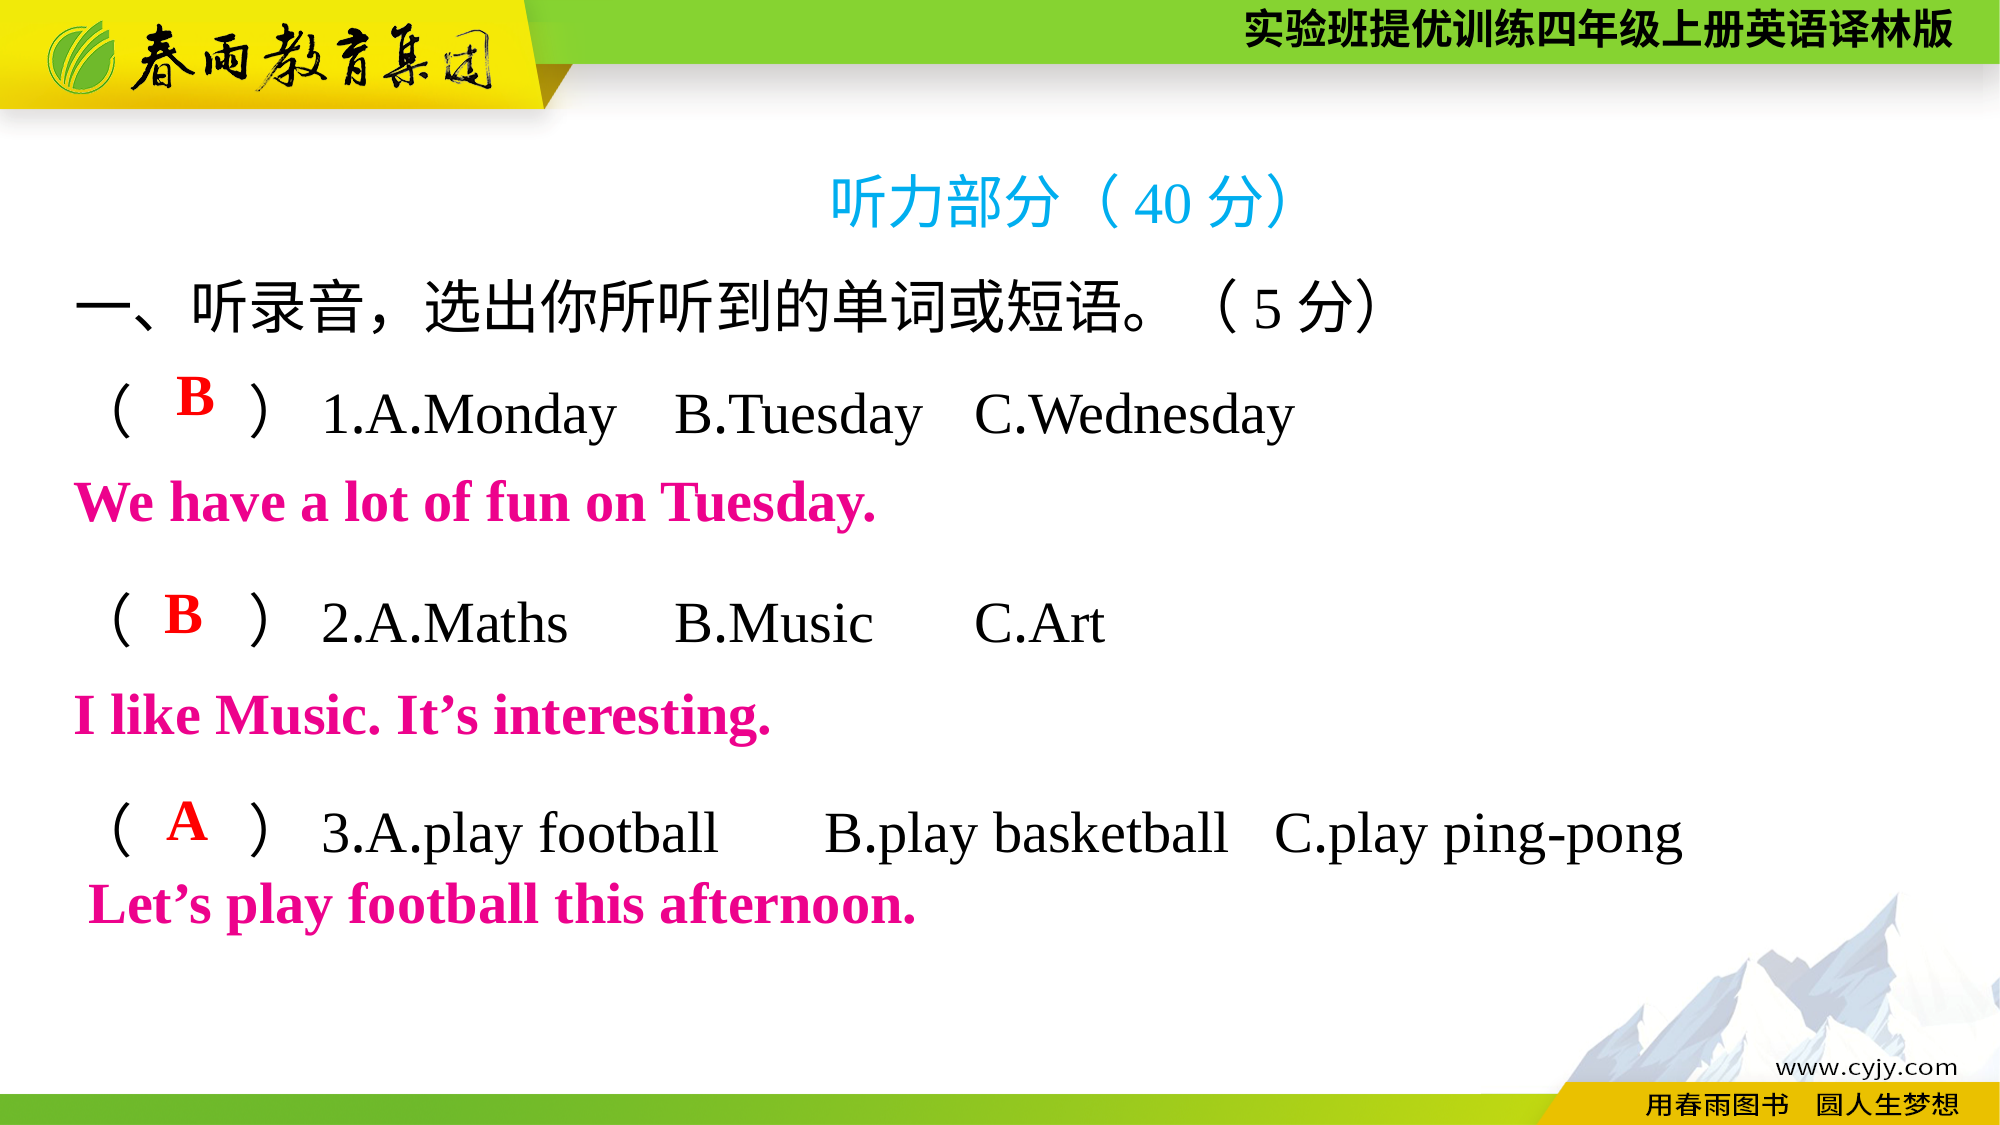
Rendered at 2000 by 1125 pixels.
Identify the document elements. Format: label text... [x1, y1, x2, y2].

text_box Let’s play football this afternoon. [59, 857, 934, 943]
list 听力部分（40分） 一、听录音，选出你所听到的单词或短语。（5分） （ ）1.A.Monday B.Tuesday C.Wednesday （ ）2.A.Maths B.Music C.Art （ ）3.A.play football B.play basketball C.play ping-pong [59, 122, 1944, 867]
text_box B [161, 349, 231, 435]
text_box A [151, 775, 223, 857]
picture [0, 0, 2000, 1125]
text_box I like Music. It’s interesting. [58, 668, 788, 754]
text_box B [149, 567, 219, 653]
text_box We have a lot of fun on Tuesday. [59, 456, 893, 541]
